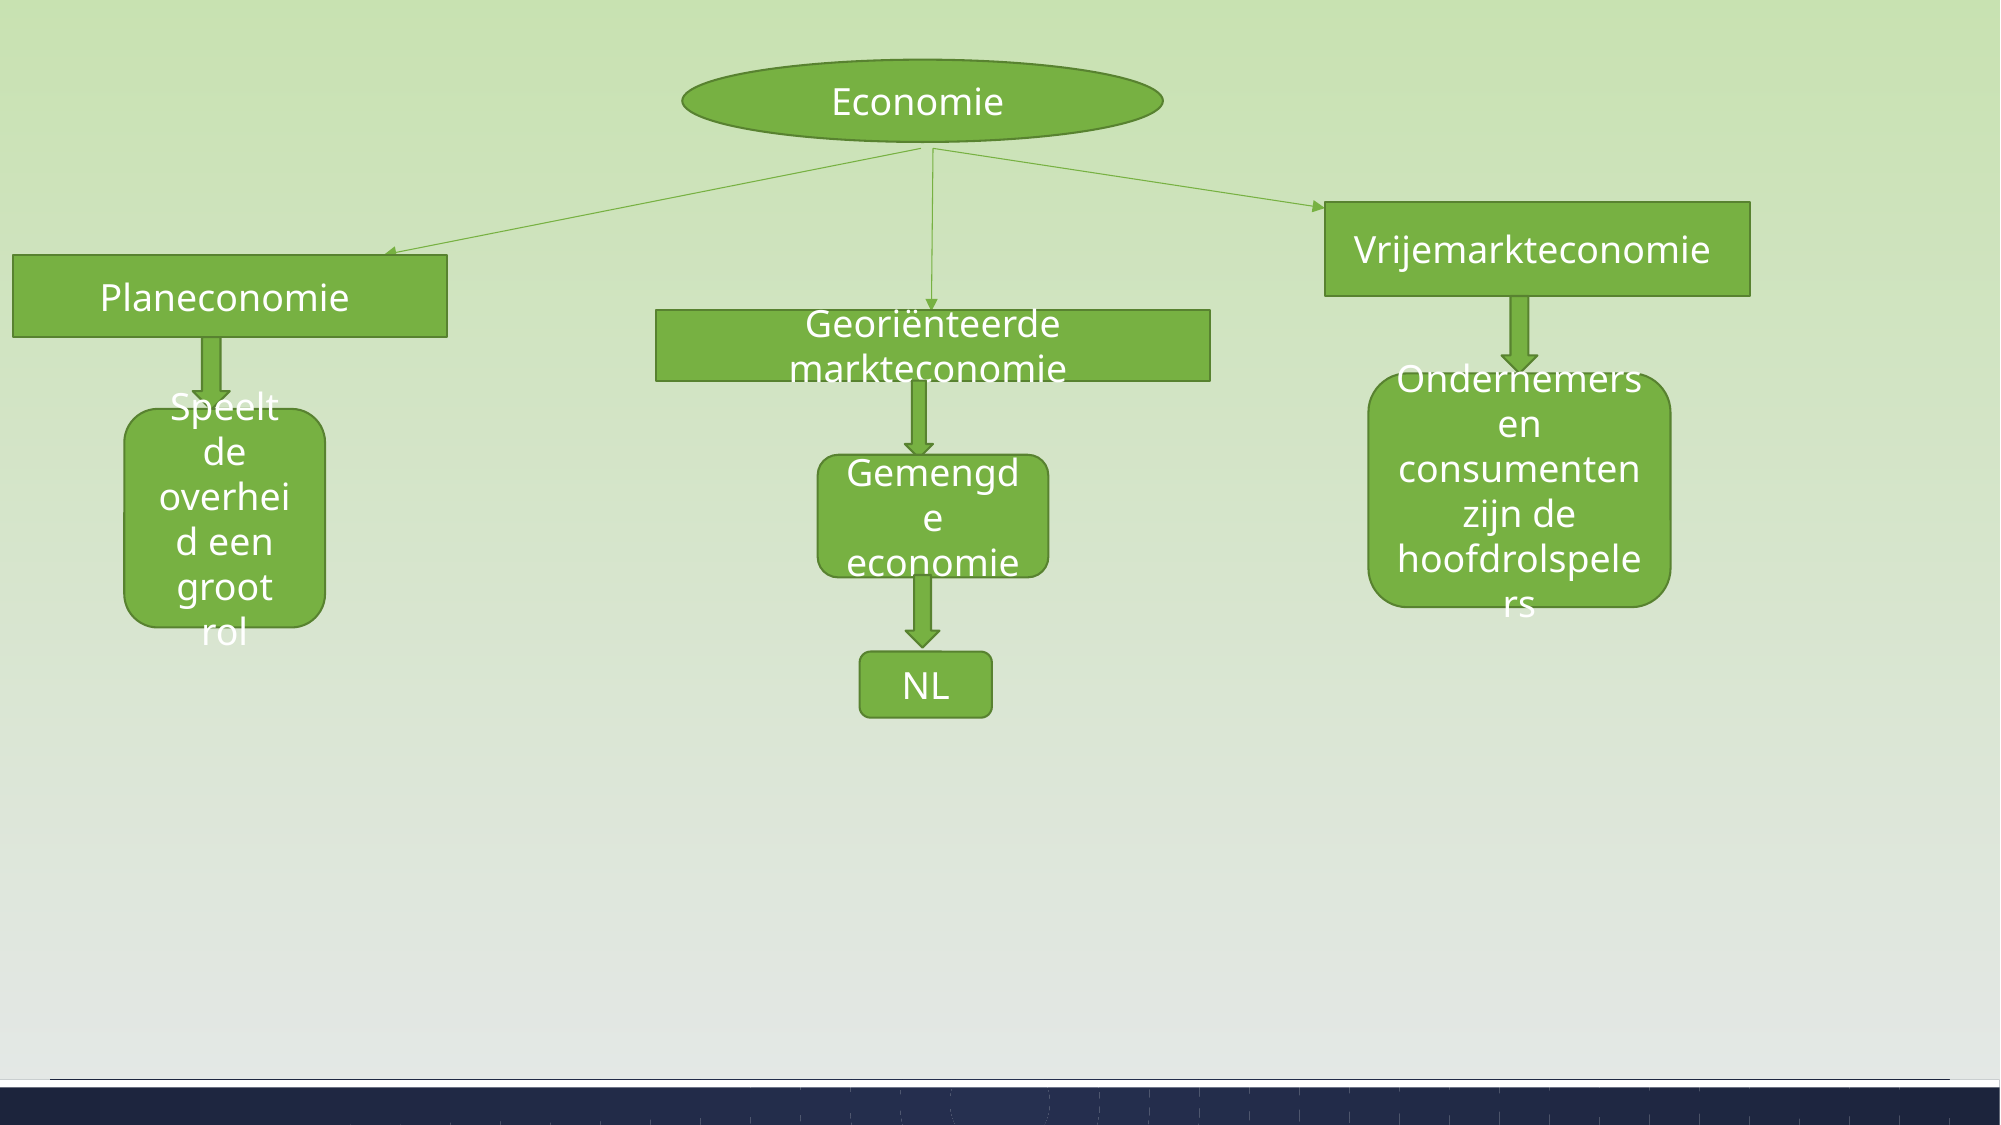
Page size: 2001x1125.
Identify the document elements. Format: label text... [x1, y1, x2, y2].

text_box [904, 573, 941, 649]
text_box Vrijemarkteconomie [1324, 201, 1751, 297]
text_box Speelt de overheid een groot rol [123, 407, 327, 629]
text_box NL [858, 650, 993, 719]
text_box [933, 148, 1325, 209]
text_box Planeconomie [12, 254, 448, 338]
text_box Economie [681, 58, 1164, 144]
text_box [191, 336, 231, 407]
text_box Ondernemers en consumenten zijn de hoofdrolspelers [1367, 372, 1672, 609]
text_box [1500, 294, 1539, 372]
text_box Gemengde economie [816, 453, 1050, 579]
text_box Georiënteerde markteconomie [655, 309, 1211, 382]
text_box [903, 379, 934, 453]
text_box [383, 148, 921, 255]
